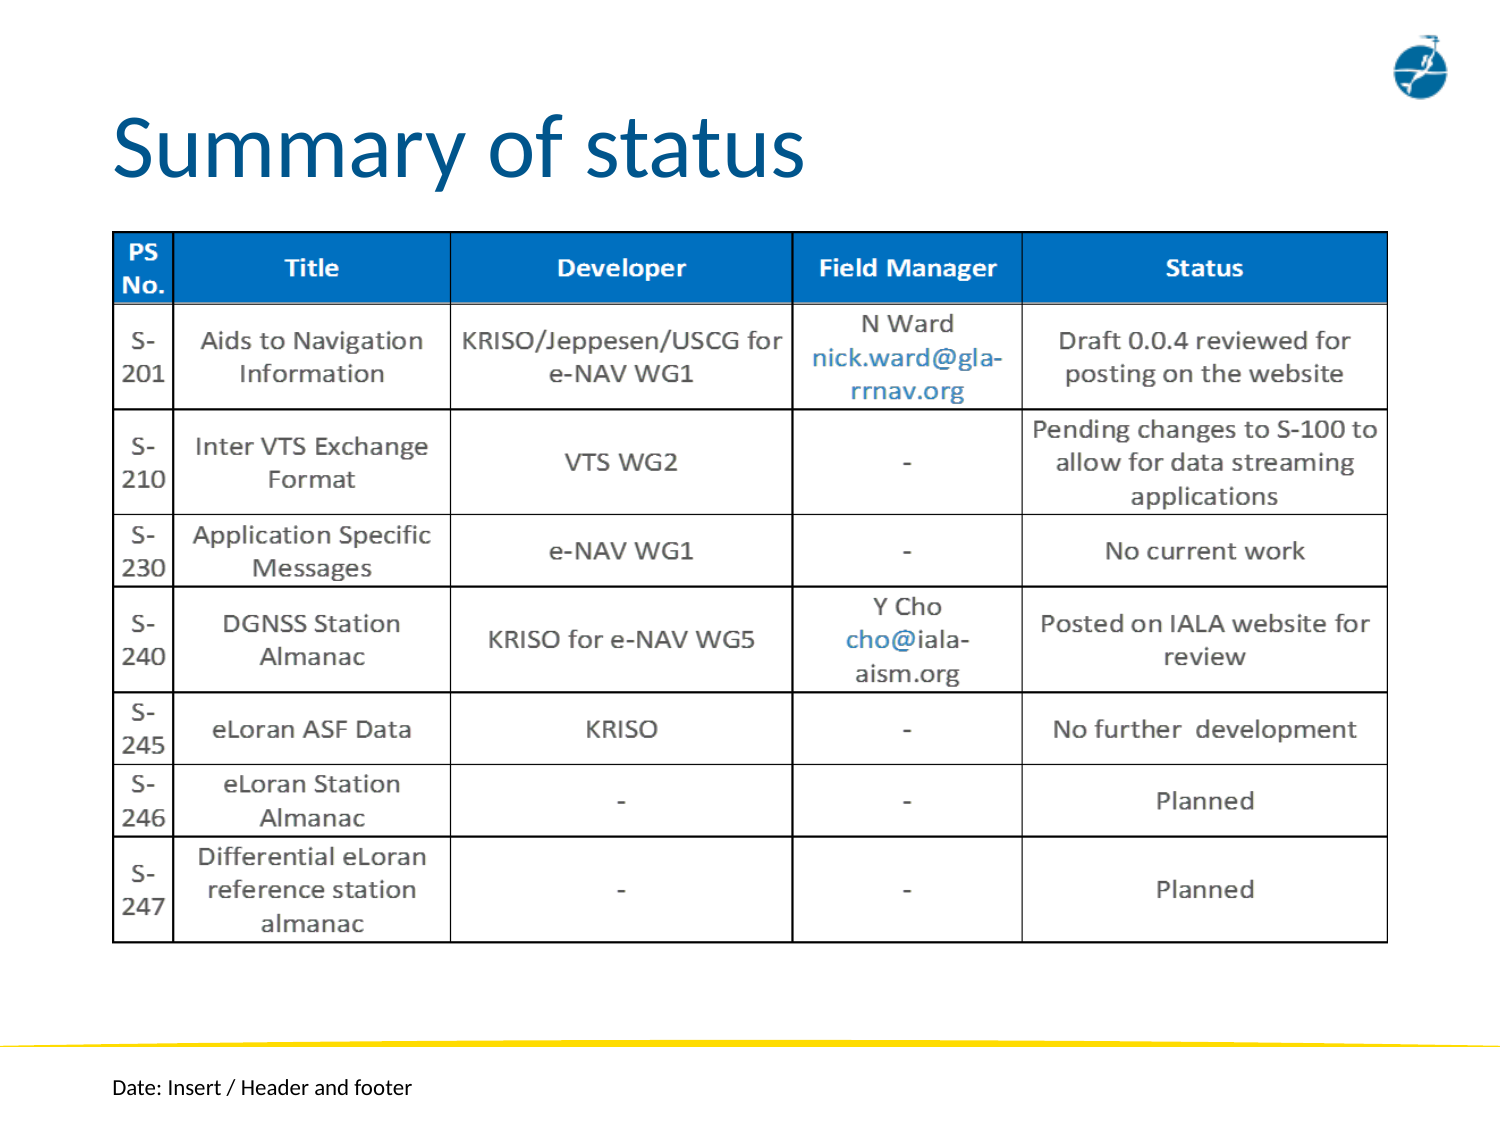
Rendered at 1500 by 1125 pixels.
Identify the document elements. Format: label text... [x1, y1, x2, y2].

title Summary of status [112, 42, 1388, 197]
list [111, 231, 1389, 1006]
slide_number Date: Insert / Header and footer [112, 1046, 461, 1125]
